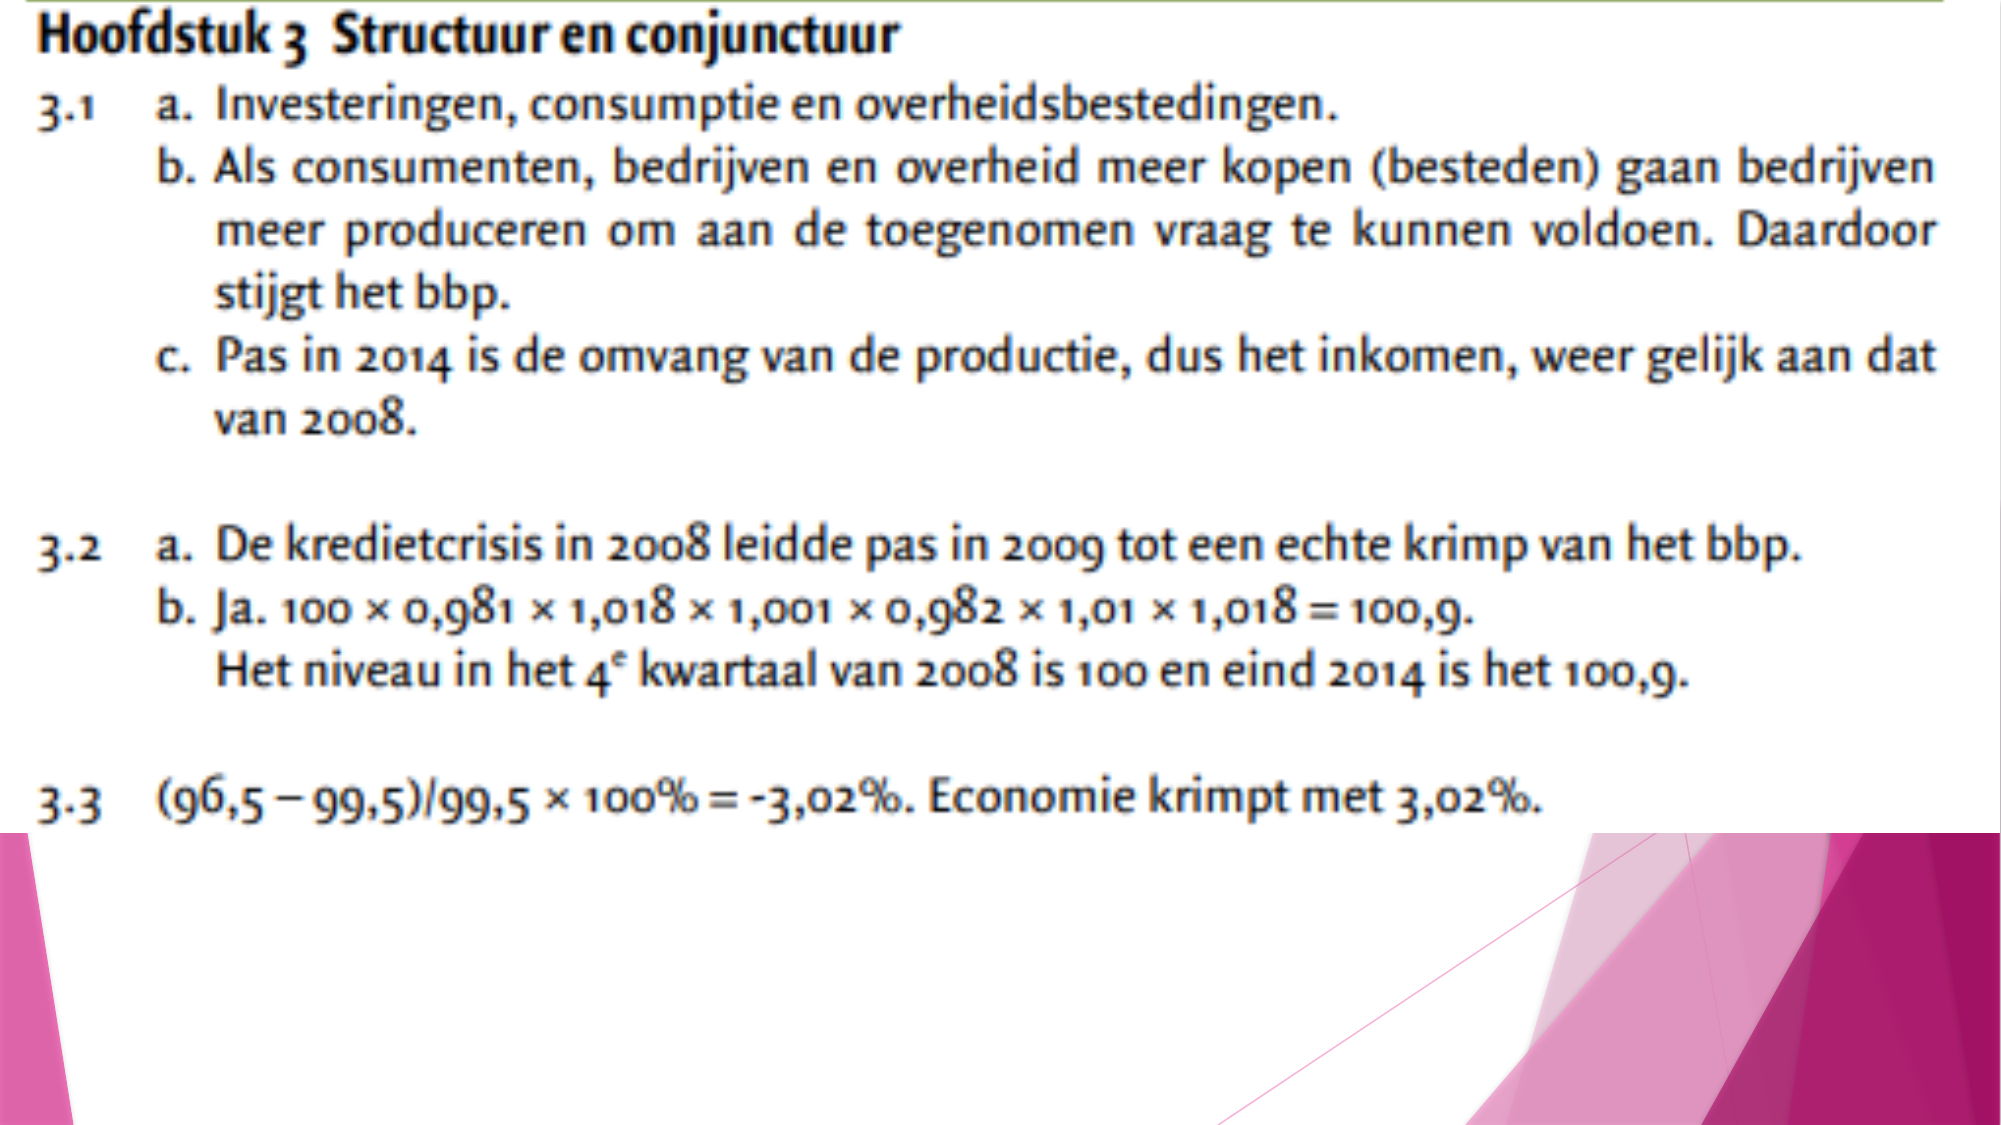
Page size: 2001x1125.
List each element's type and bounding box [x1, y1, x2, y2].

picture [0, 0, 2000, 834]
